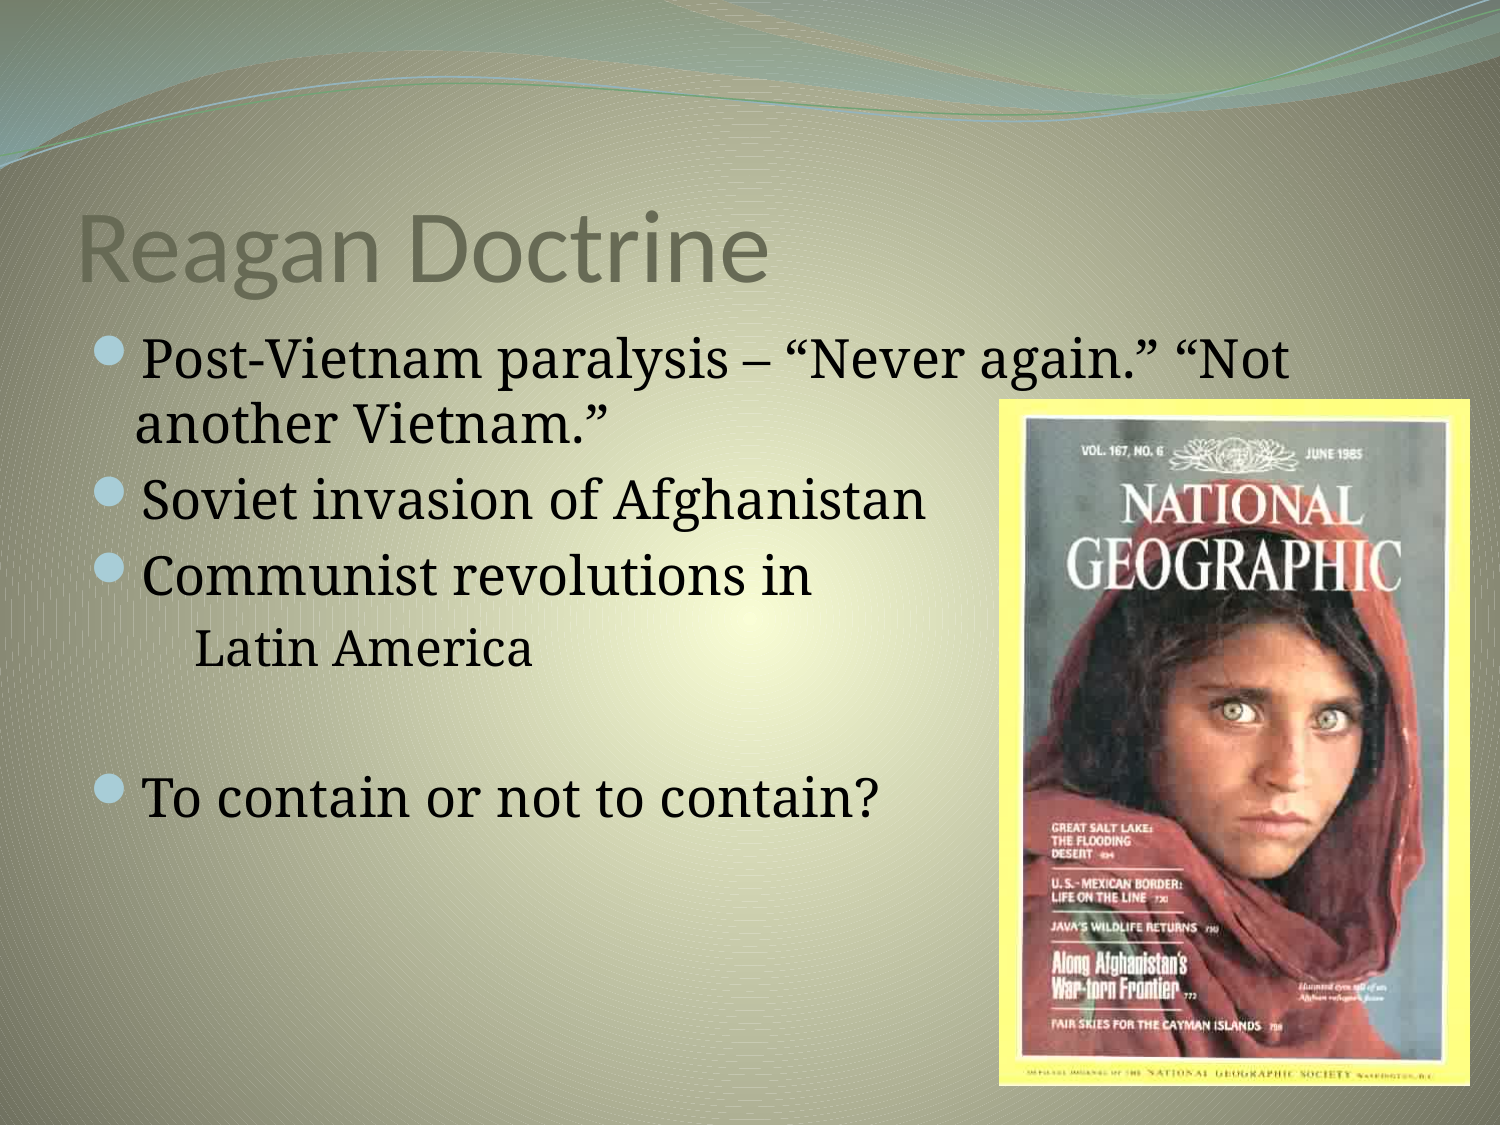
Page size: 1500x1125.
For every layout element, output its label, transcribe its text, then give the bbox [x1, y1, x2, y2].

title Reagan Doctrine [75, 115, 1425, 303]
picture [999, 399, 1470, 1086]
list Post-Vietnam paralysis – “Never again.” “Not another Vietnam.” Soviet invasion of Afghanistan Communist revolutions in Latin America To contain or not to contain? [75, 317, 1425, 1038]
list START (Strategic Arms Reduction) – long range missiles INF (Intermediate Nuclear Forces) Treaty – intermediate range missiles [992, 400, 999, 1038]
